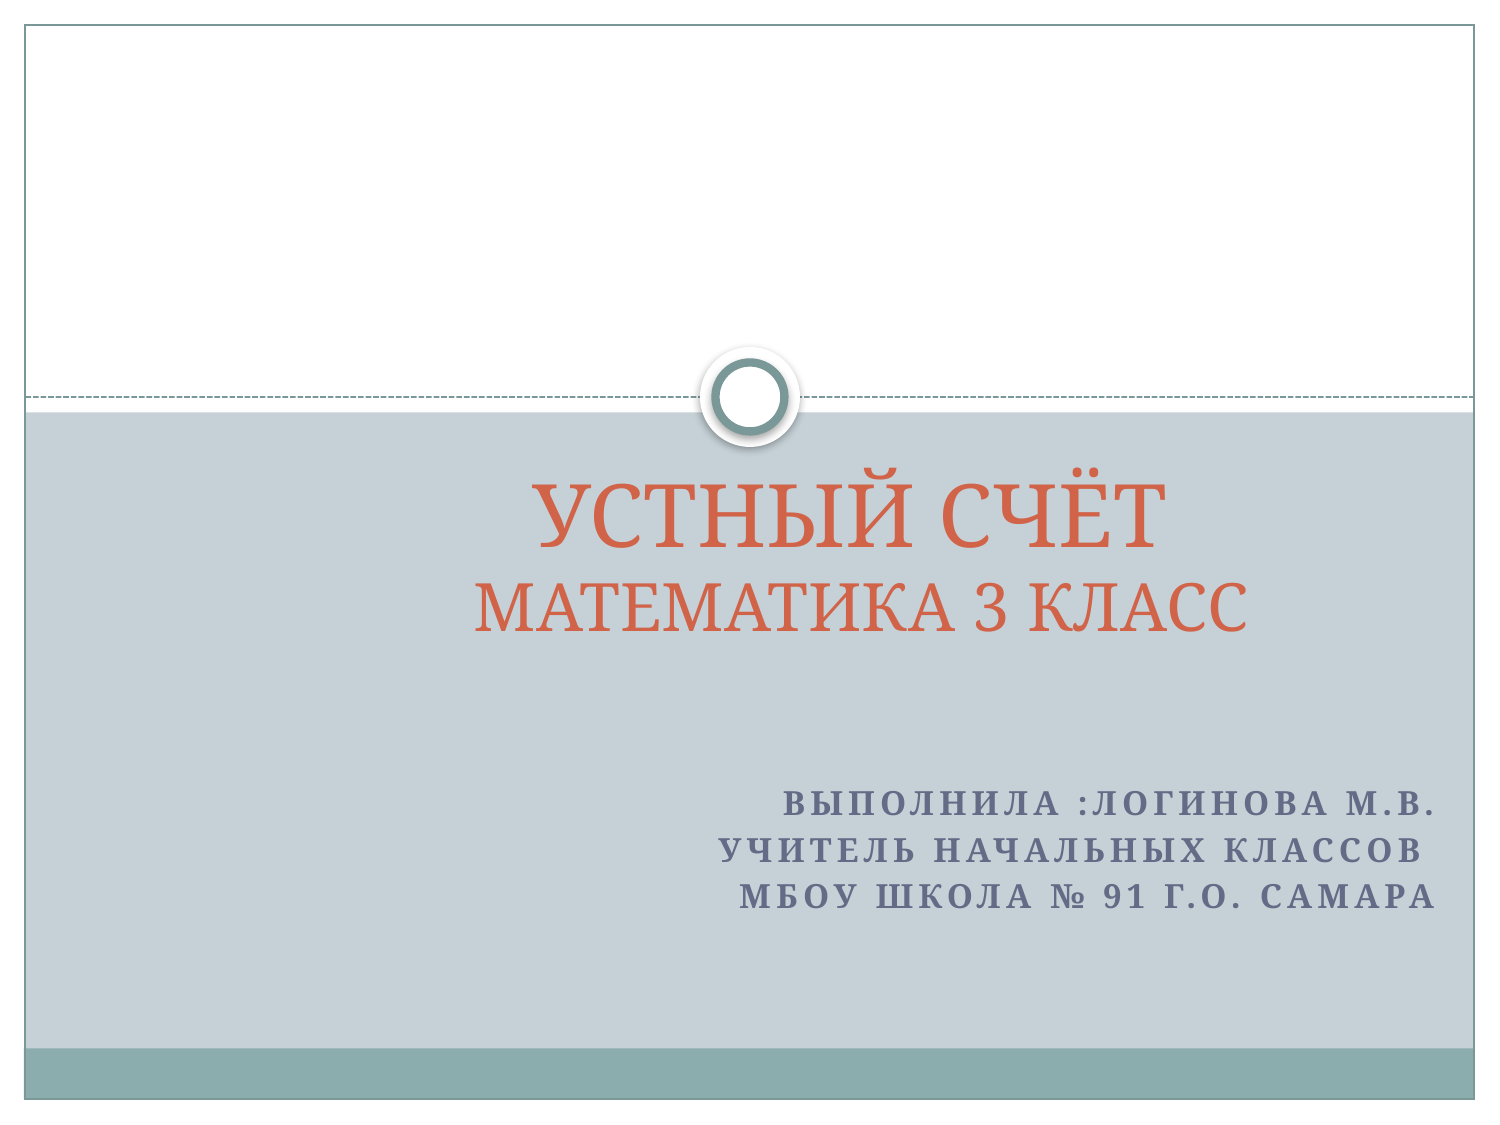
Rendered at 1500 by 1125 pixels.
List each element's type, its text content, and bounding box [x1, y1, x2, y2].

title УСТНЫЙ СЧЁТ МАТЕМАТИКА 3 КЛАСС [253, 196, 1469, 653]
subtitle Выполнила :Логинова М.В. Учитель начальных классов МБОУ Школа № 91 г.о. Самара [234, 775, 1450, 1012]
